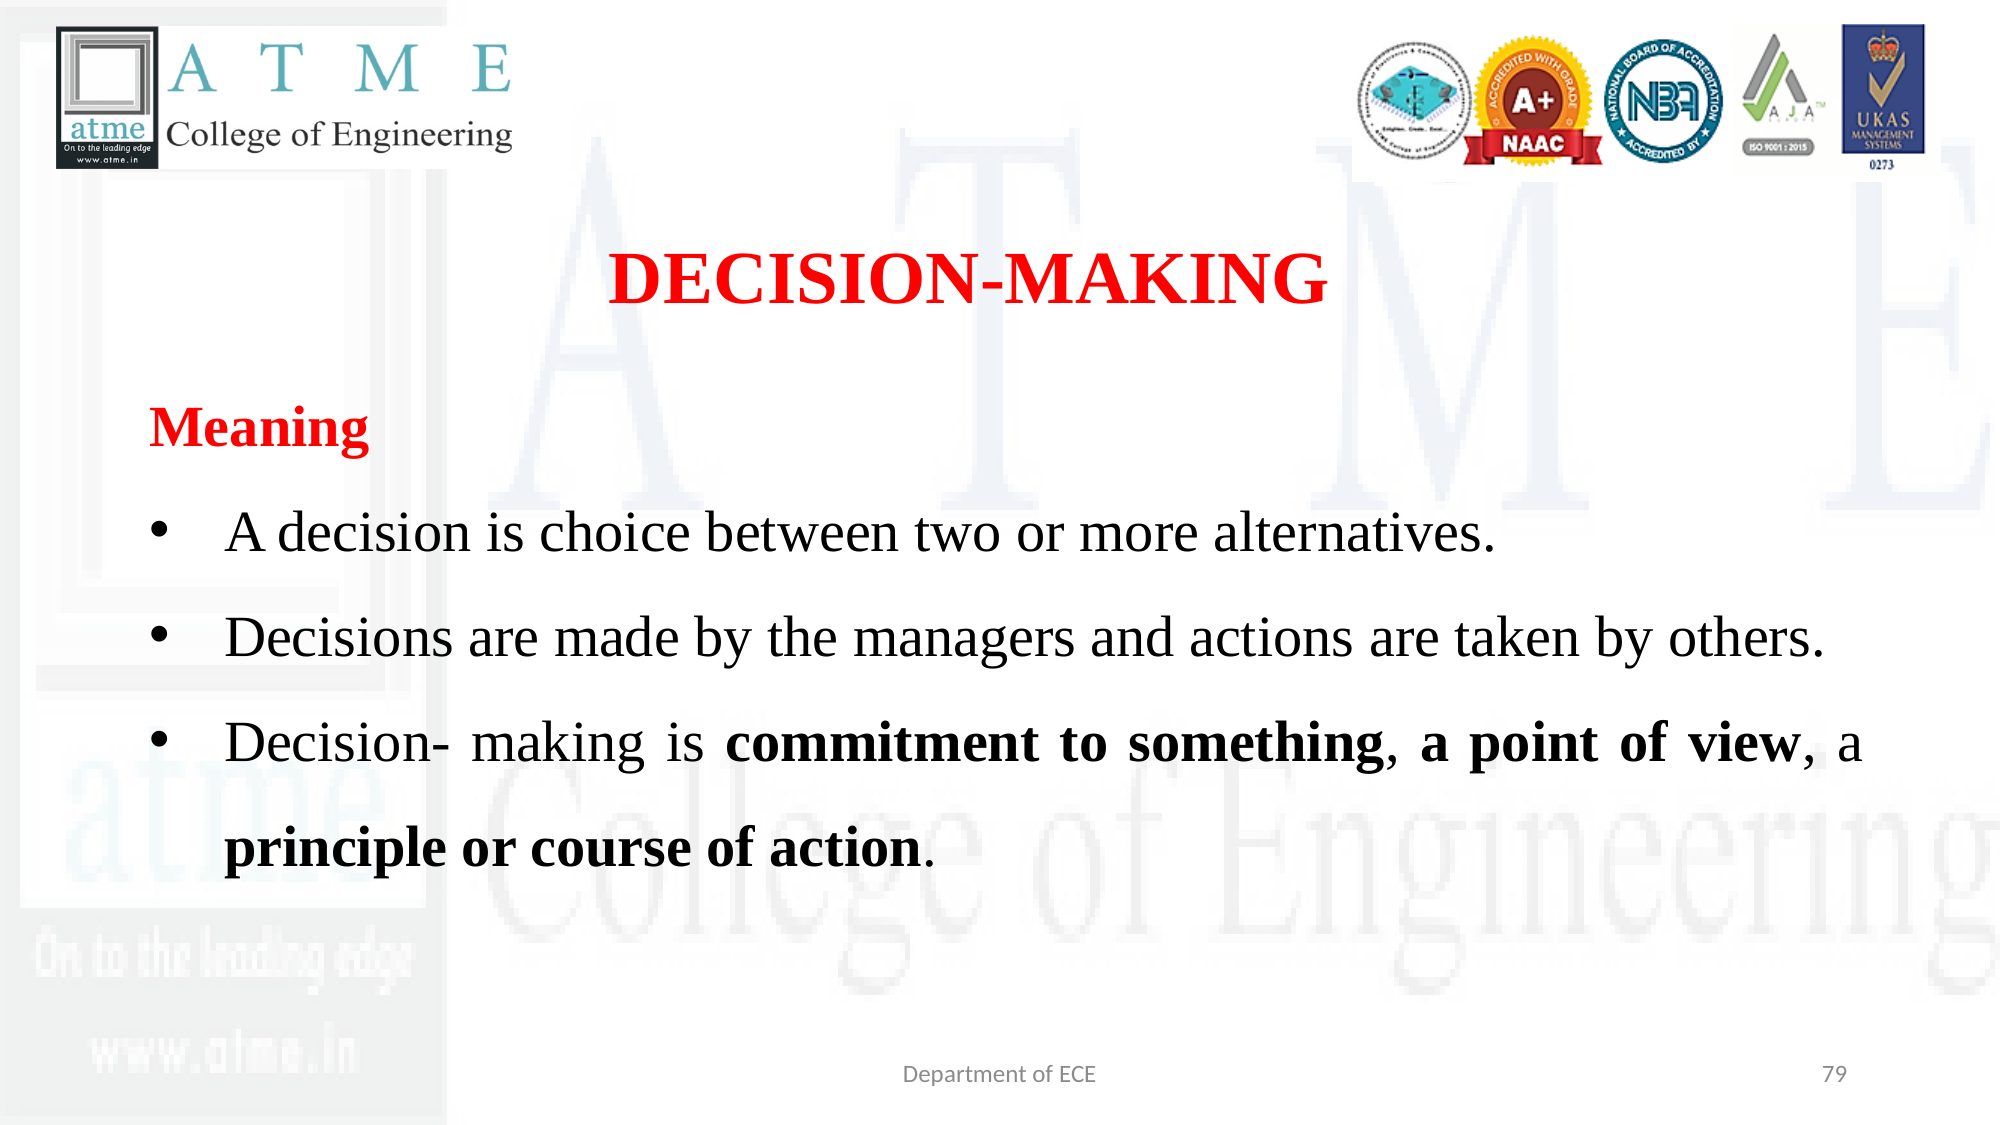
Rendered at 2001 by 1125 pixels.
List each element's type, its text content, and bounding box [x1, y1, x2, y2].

slide_number 79 [1412, 1042, 1863, 1103]
picture [56, 26, 512, 169]
picture [1352, 24, 1941, 186]
footer Department of ECE [662, 1042, 1338, 1103]
text_box Meaning A decision is choice between two or more alternatives. Decisions are made by the managers and actions are taken by others. Decision- making is commitment to something, a point of view, a principle or course of action. [134, 346, 1878, 886]
text_box DECISION-MAKING [75, 220, 1883, 326]
